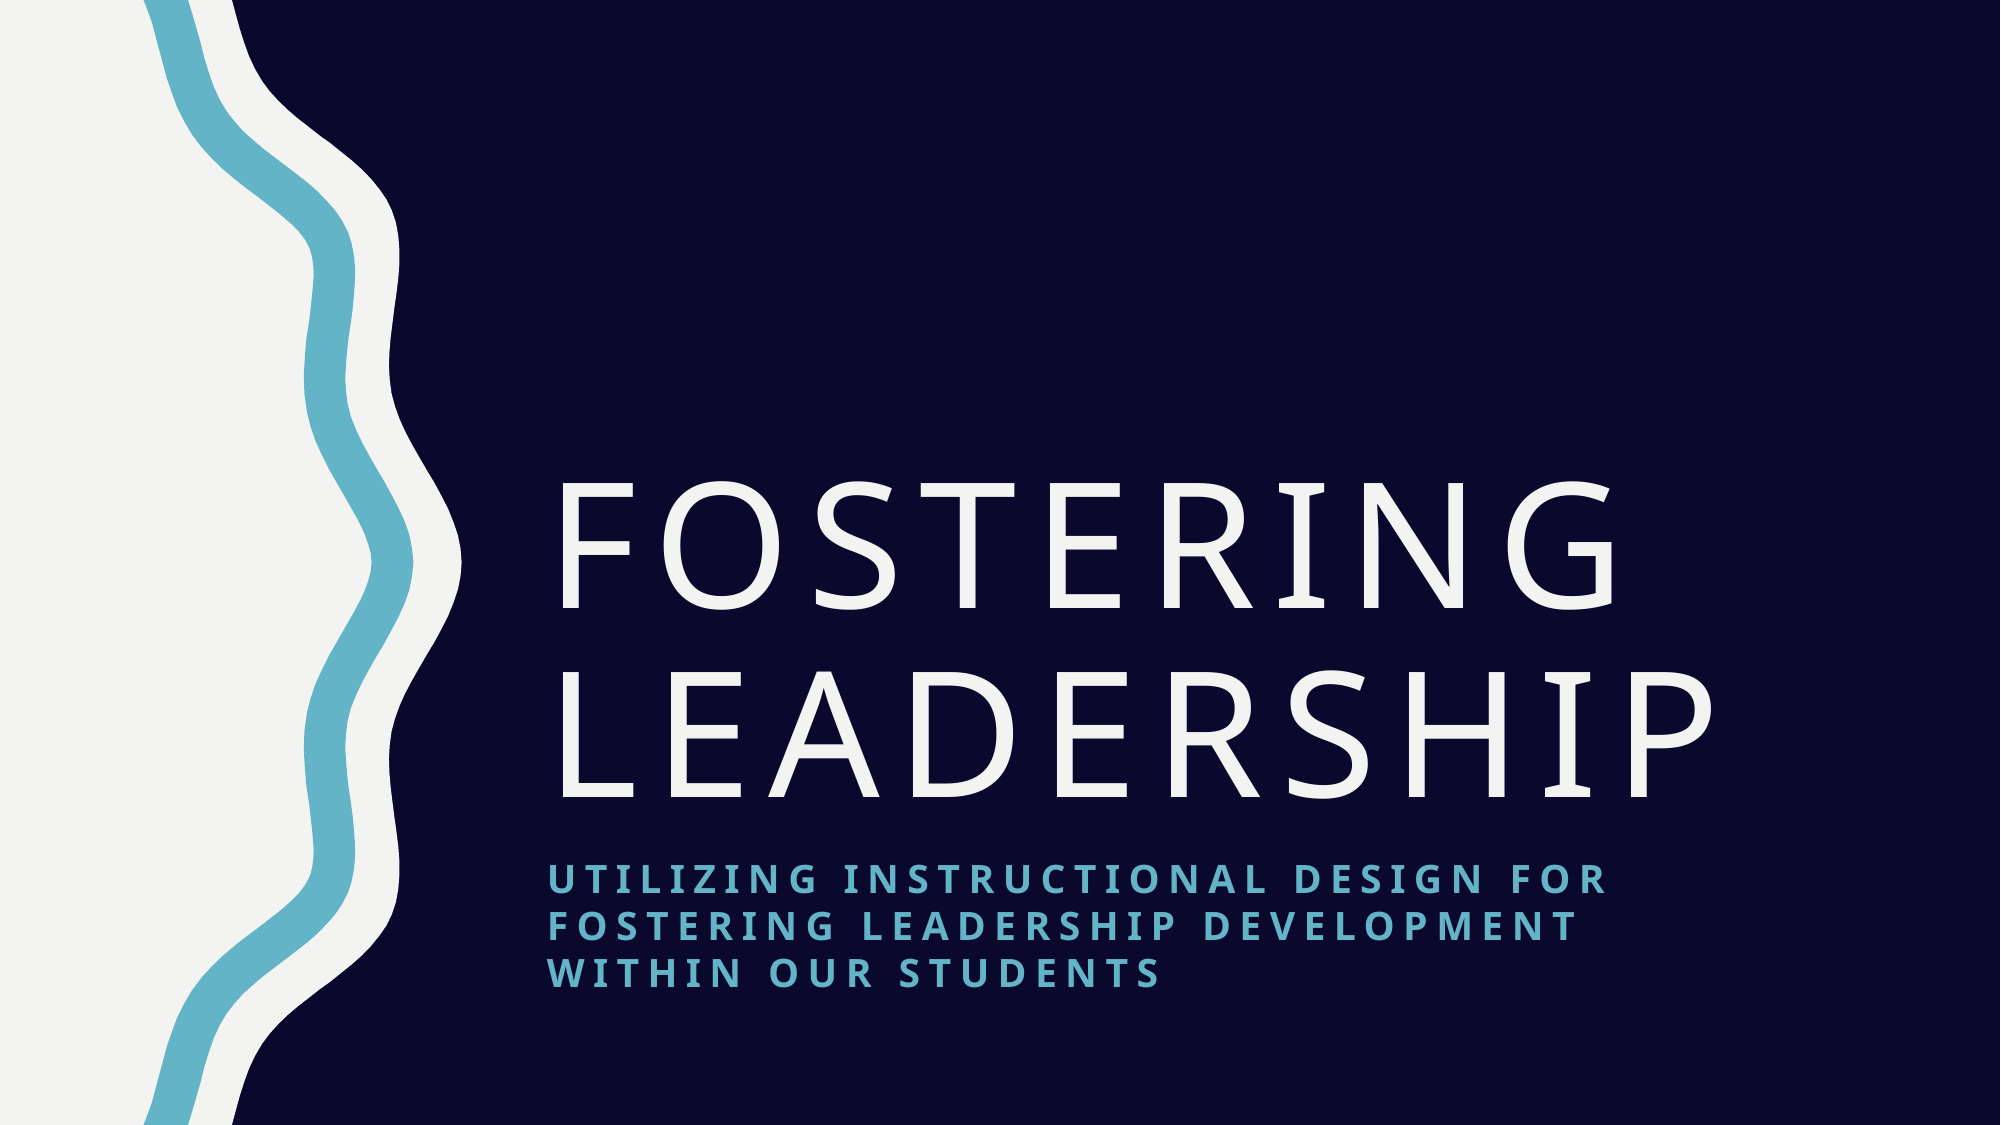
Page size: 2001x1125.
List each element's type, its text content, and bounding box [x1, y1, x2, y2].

title Fostering Leadership [531, 176, 1875, 843]
list Utilizing instructional design for fostering leadership development within our students [531, 846, 1684, 1003]
